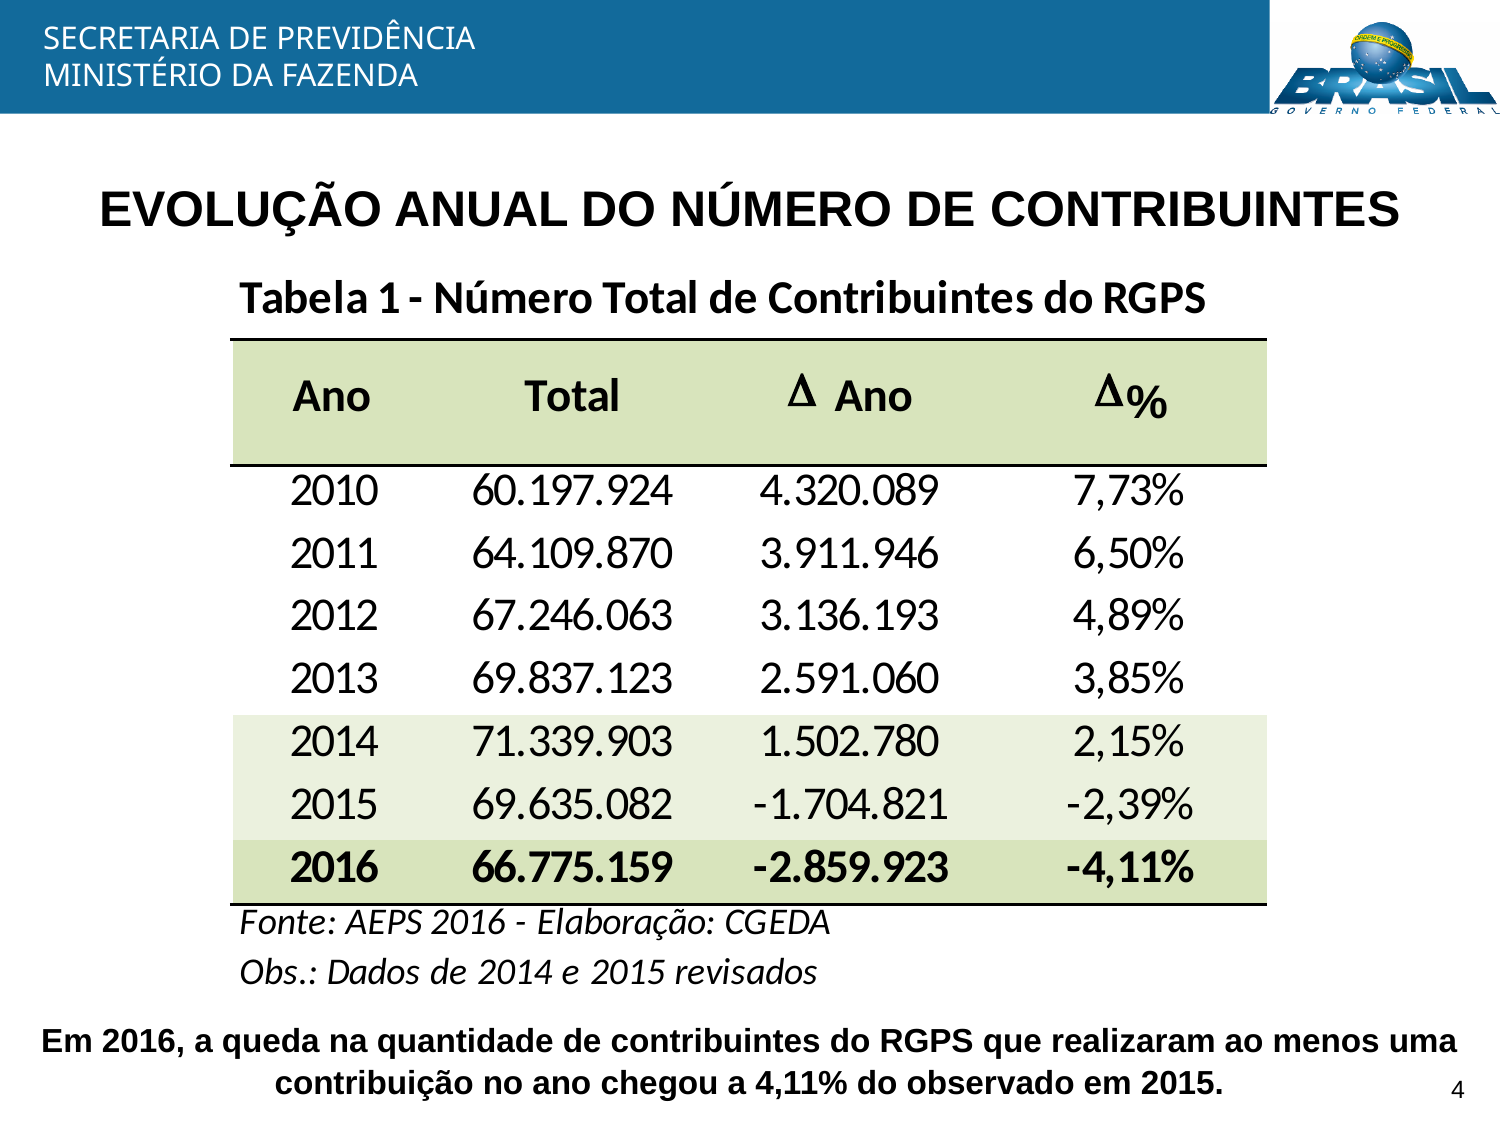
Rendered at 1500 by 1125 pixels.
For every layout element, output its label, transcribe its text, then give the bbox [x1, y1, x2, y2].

picture [1270, 22, 1500, 114]
picture [229, 275, 1271, 1007]
text_box Em 2016, a queda na quantidade de contribuintes do RGPS que realizaram ao menos uma contribuição no ano chegou a 4,11% do observado em 2015. [0, 999, 1500, 1119]
text_box EVOLUÇÃO ANUAL DO NÚMERO DE CONTRIBUINTES [0, 137, 1500, 276]
